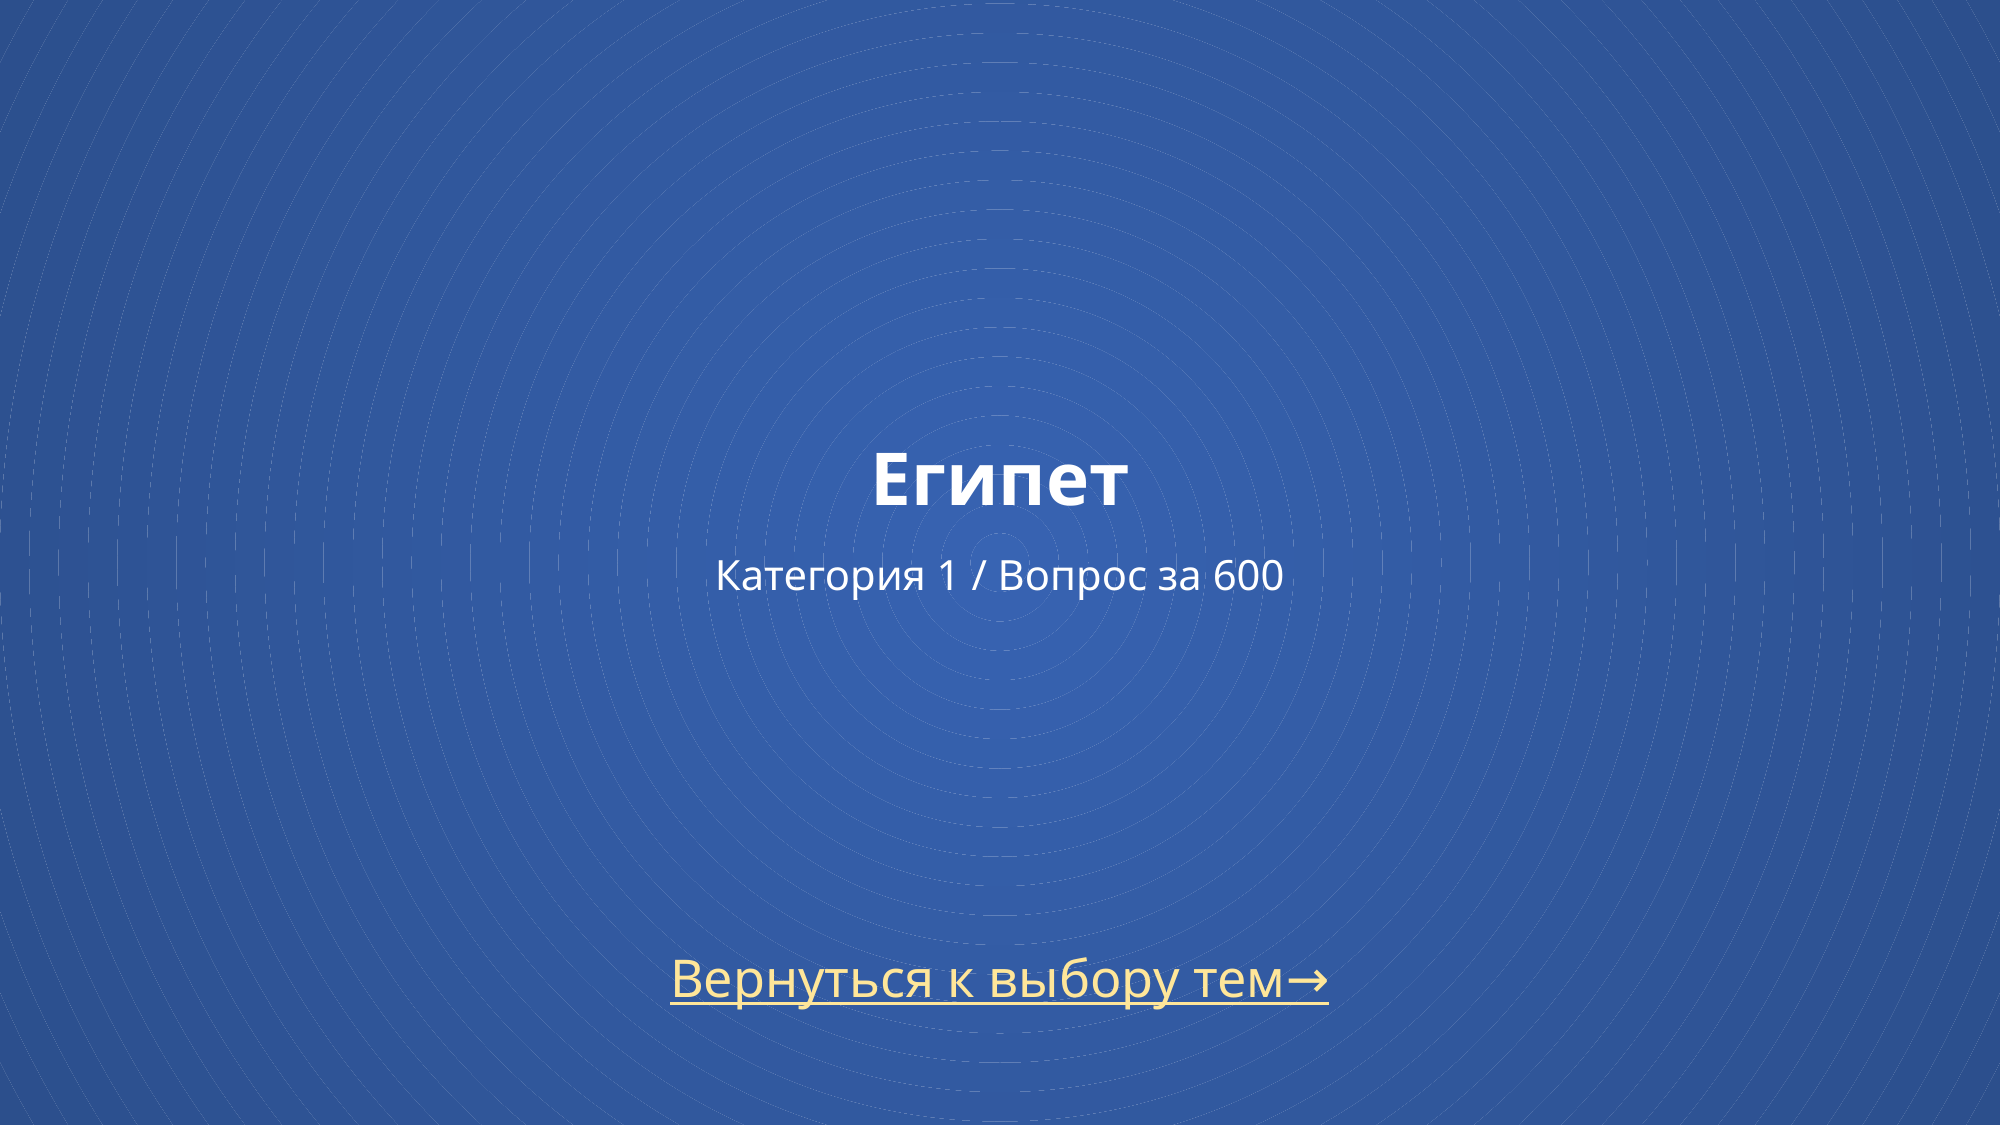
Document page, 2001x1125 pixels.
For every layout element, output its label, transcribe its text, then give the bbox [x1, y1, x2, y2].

text_box Вернуться к выбору тем→ [655, 938, 1345, 1016]
title Египет Категория 1 / Вопрос за 600 [117, 396, 1883, 646]
